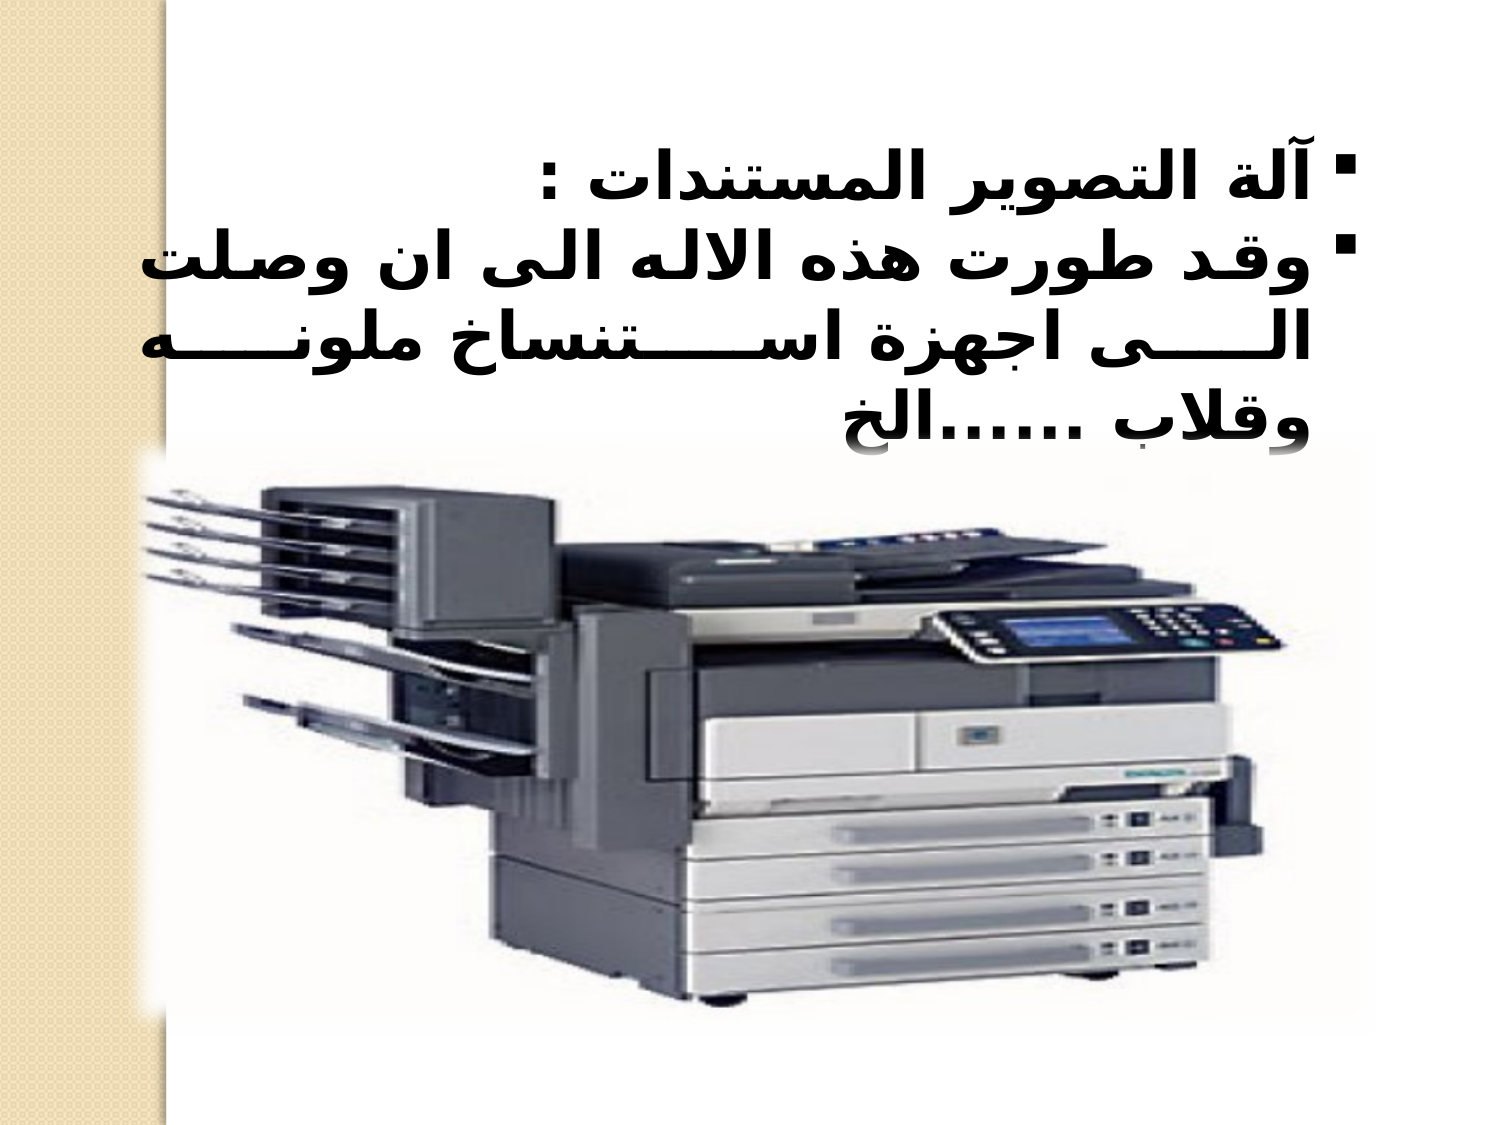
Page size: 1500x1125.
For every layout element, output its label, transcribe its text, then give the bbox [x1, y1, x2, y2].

picture [123, 432, 1377, 1036]
text_box آلة التصوير المستندات : وقد طورت هذه الاله الى ان وصلت الى اجهزة استنساخ ملونه وقلاب ......الخ [123, 125, 1376, 430]
